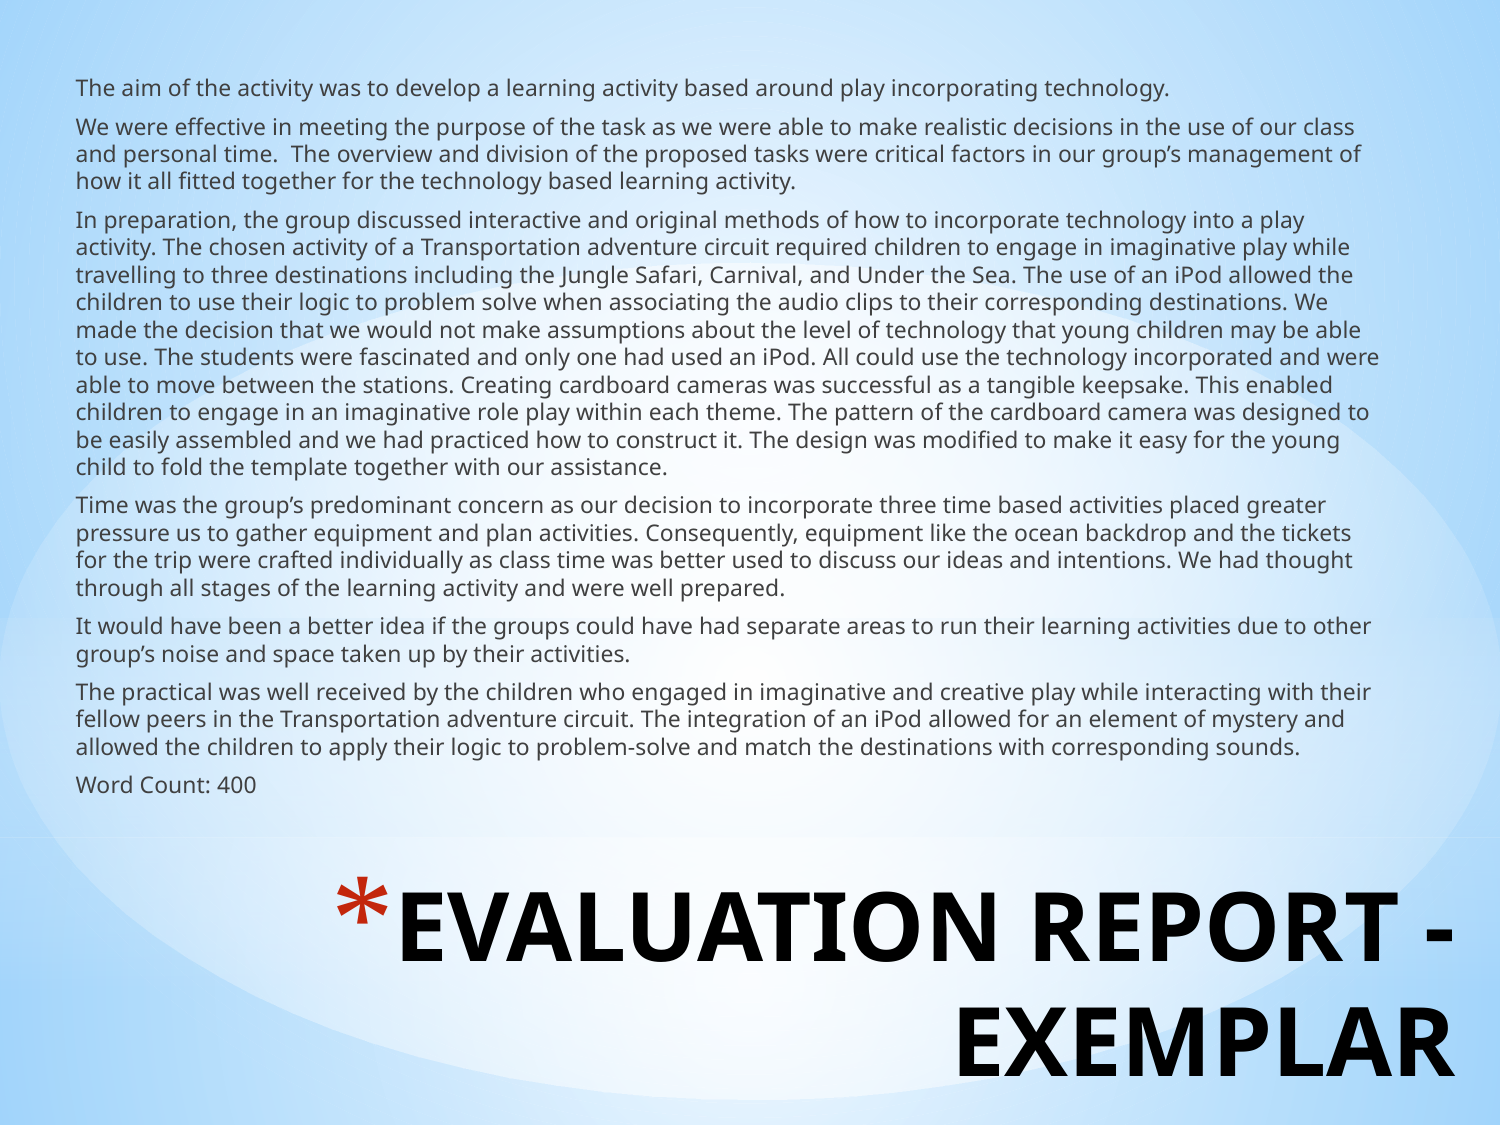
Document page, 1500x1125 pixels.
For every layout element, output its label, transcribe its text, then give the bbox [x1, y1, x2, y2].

title Evaluation Report - EXEMPLAR [64, 857, 1471, 1046]
list The aim of the activity was to develop a learning activity based around play incorporating technology. We were effective in meeting the purpose of the task as we were able to make realistic decisions in the use of our class and personal time. The overview and division of the proposed tasks were critical factors in our group’s management of how it all fitted together for the technology based learning activity. In preparation, the group discussed interactive and original methods of how to incorporate technology into a play activity. The chosen activity of a Transportation adventure circuit required children to engage in imaginative play while travelling to three destinations including the Jungle Safari, Carnival, and Under the Sea. The use of an iPod allowed the children to use their logic to problem solve when associating the audio clips to their corresponding destinations. We made the decision that we would not make assumptions about the level of technology that young children may be able to use. The students were fascinated and only one had used an iPod. All could use the technology incorporated and were able to move between the stations. Creating cardboard cameras was successful as a tangible keepsake. This enabled children to engage in an imaginative role play within each theme. The pattern of the cardboard camera was designed to be easily assembled and we had practiced how to construct it. The design was modified to make it easy for the young child to fold the template together with our assistance. Time was the group’s predominant concern as our decision to incorporate three time based activities placed greater pressure us to gather equipment and plan activities. Consequently, equipment like the ocean backdrop and the tickets for the trip were crafted individually as class time was better used to discuss our ideas and intentions. We had thought through all stages of the learning activity and were well prepared. It would have been a better idea if the groups could have had separate areas to run their learning activities due to other group’s noise and space taken up by their activities. The practical was well received by the children who engaged in imaginative and creative play while interacting with their fellow peers in the Transportation adventure circuit. The integration of an iPod allowed for an element of mystery and allowed the children to apply their logic to problem-solve and match the destinations with corresponding sounds. Word Count: 400 [53, 66, 1400, 870]
